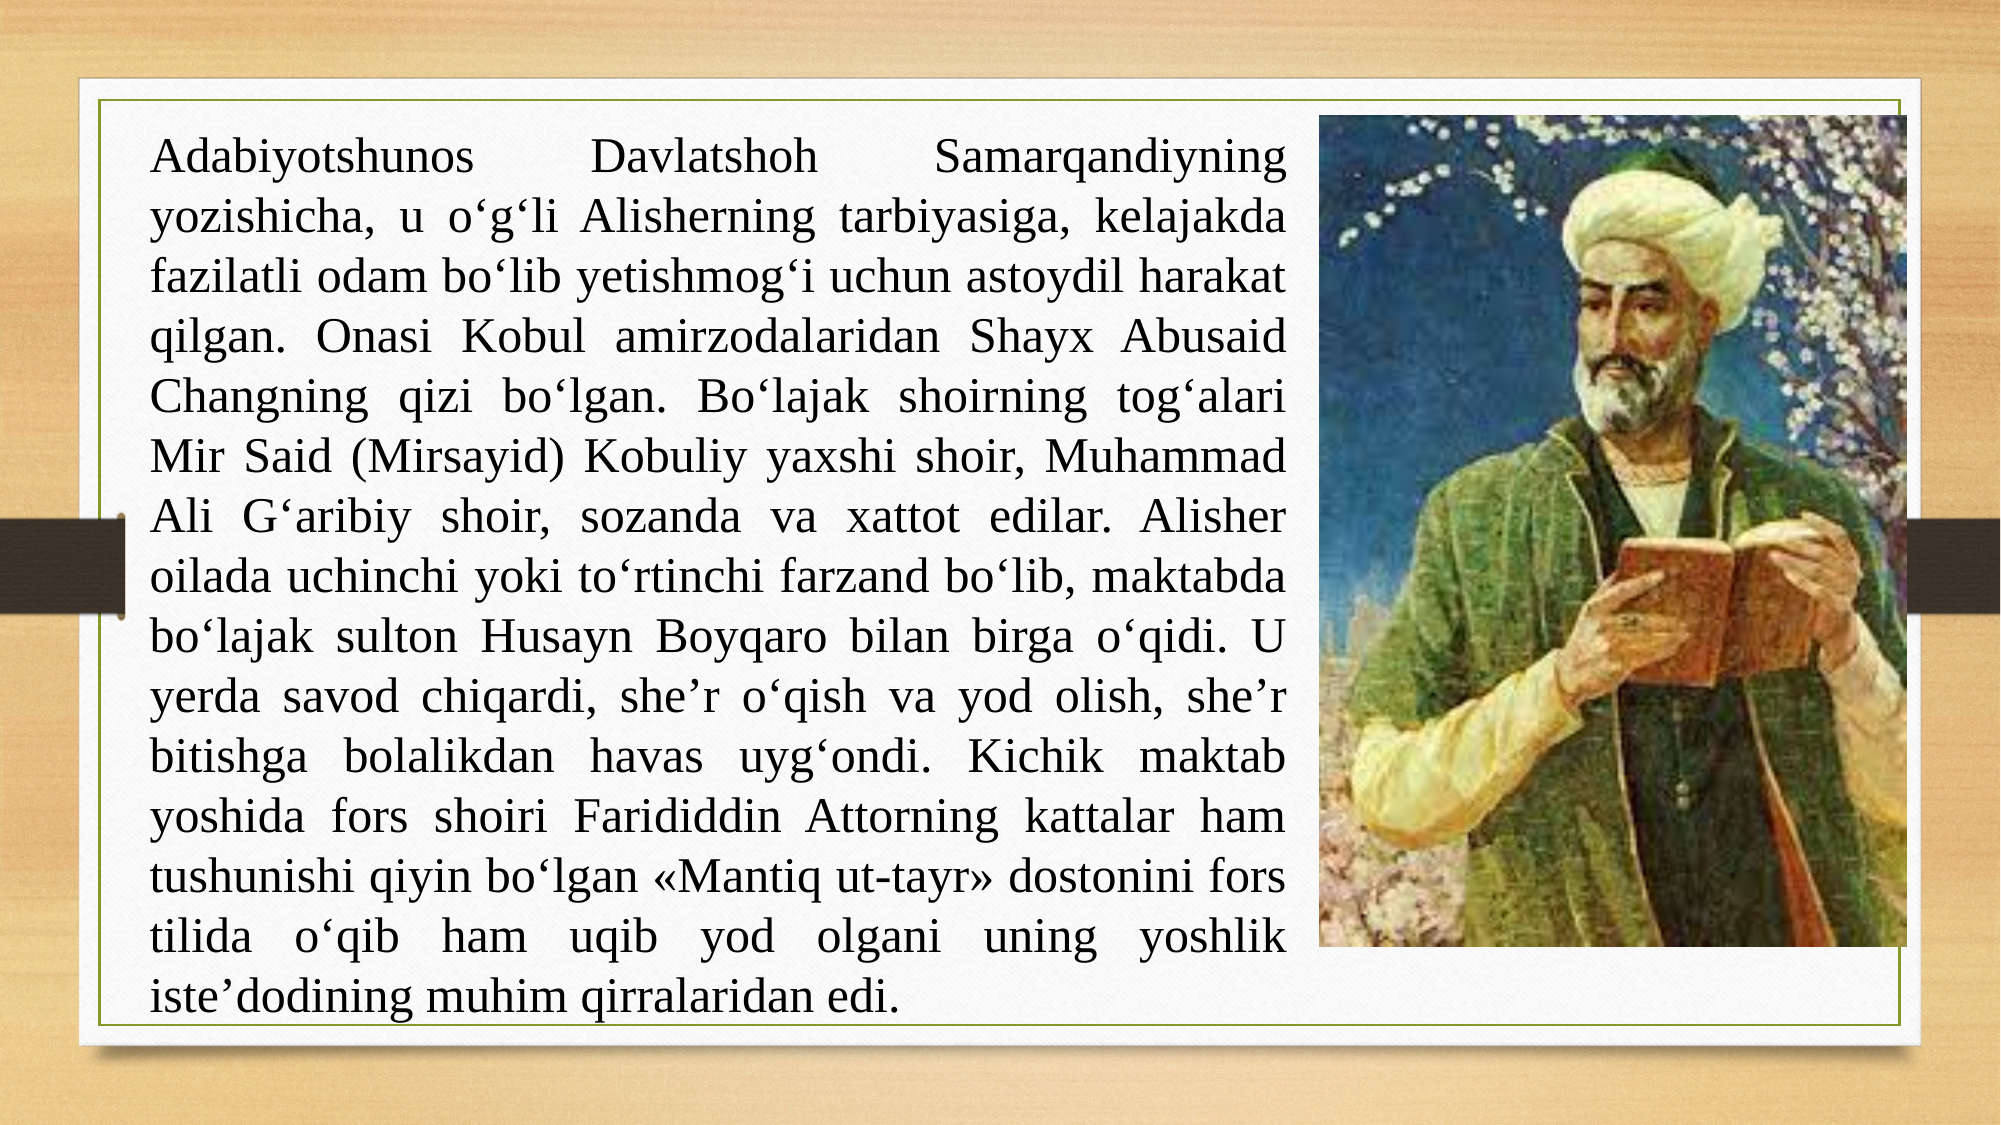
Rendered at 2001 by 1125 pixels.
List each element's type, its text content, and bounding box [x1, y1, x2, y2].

text_box Adabiyotshunos Davlatshoh Samarqandiyning yozishicha, u o‘g‘li Alisherning tarbiyasiga, kelajakda fazilatli odam bo‘lib yetishmog‘i uchun astoydil harakat qilgan. Onasi Kobul amirzodalaridan Shayx Abusaid Changning qizi bo‘lgan. Bo‘lajak shoirning tog‘alari Mir Said (Mirsayid) Kobuliy yaxshi shoir, Muhammad Ali G‘aribiy shoir, sozanda va xattot edilar. Alisher oilada uchinchi yoki to‘rtinchi farzand bo‘lib, maktabda bo‘lajak sulton Husayn Boyqaro bilan birga o‘qidi. U yerda savod chiqardi, she’r o‘qish va yod olish, she’r bitishga bolalikdan havas uyg‘ondi. Kichik maktab yoshida fors shoiri Farididdin Attorning kattalar ham tushunishi qiyin bo‘lgan «Mantiq ut-tayr» dostonini fors tilida o‘qib ham uqib yod olgani uning yoshlik iste’dodining muhim qirralaridan edi. [134, 115, 1303, 1091]
picture [0, 0, 2001, 1125]
